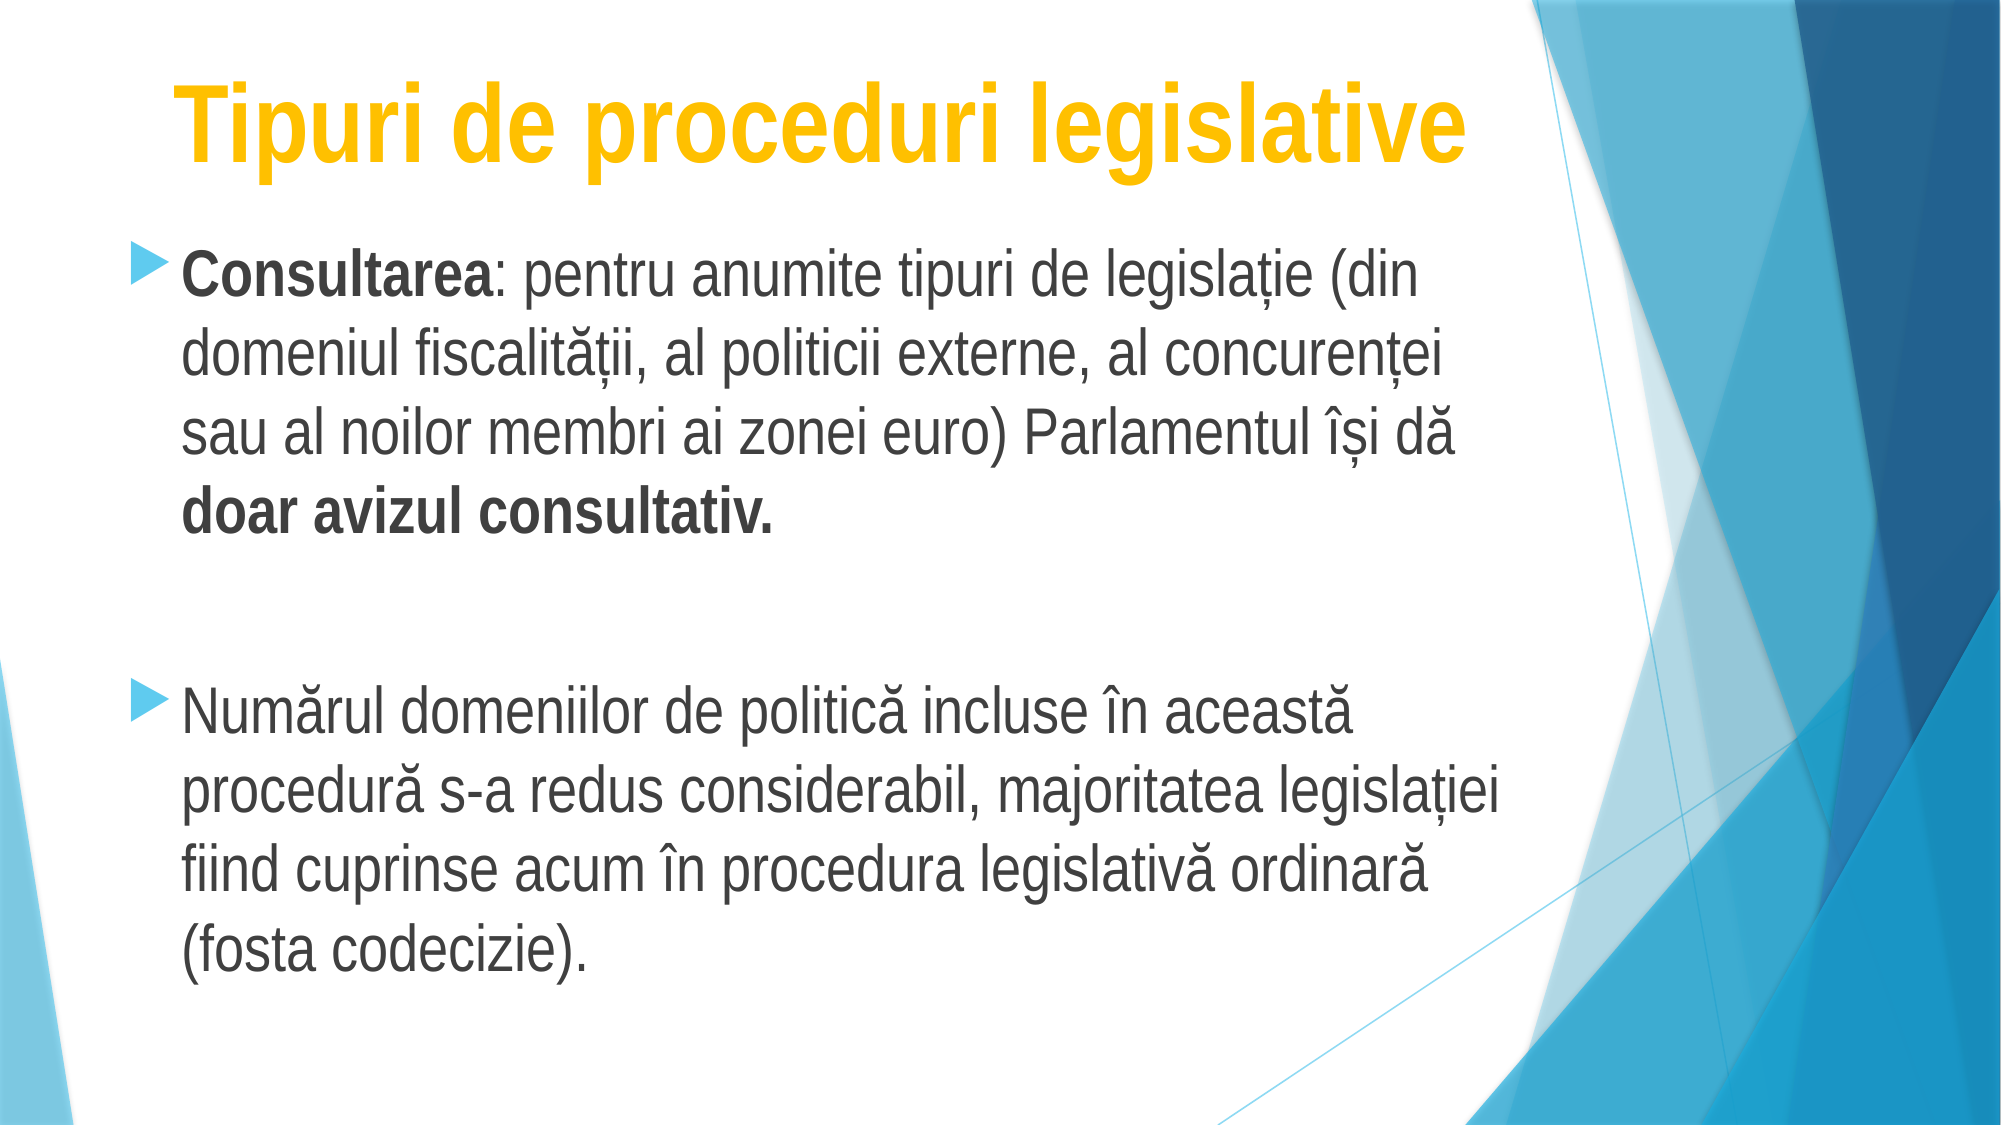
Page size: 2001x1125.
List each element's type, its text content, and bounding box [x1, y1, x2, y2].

list Consultarea: pentru anumite tipuri de legislație (din domeniul fiscalității, al politicii externe, al concurenței sau al noilor membri ai zonei euro) Parlamentul își dă doar avizul consultativ. Numărul domeniilor de politică incluse în această procedură s-a redus considerabil, majoritatea legislației fiind cuprinse acum în procedura legislativă ordinară (fosta codecizie). [111, 222, 1540, 1000]
title Tipuri de proceduri legislative [158, 44, 1522, 222]
